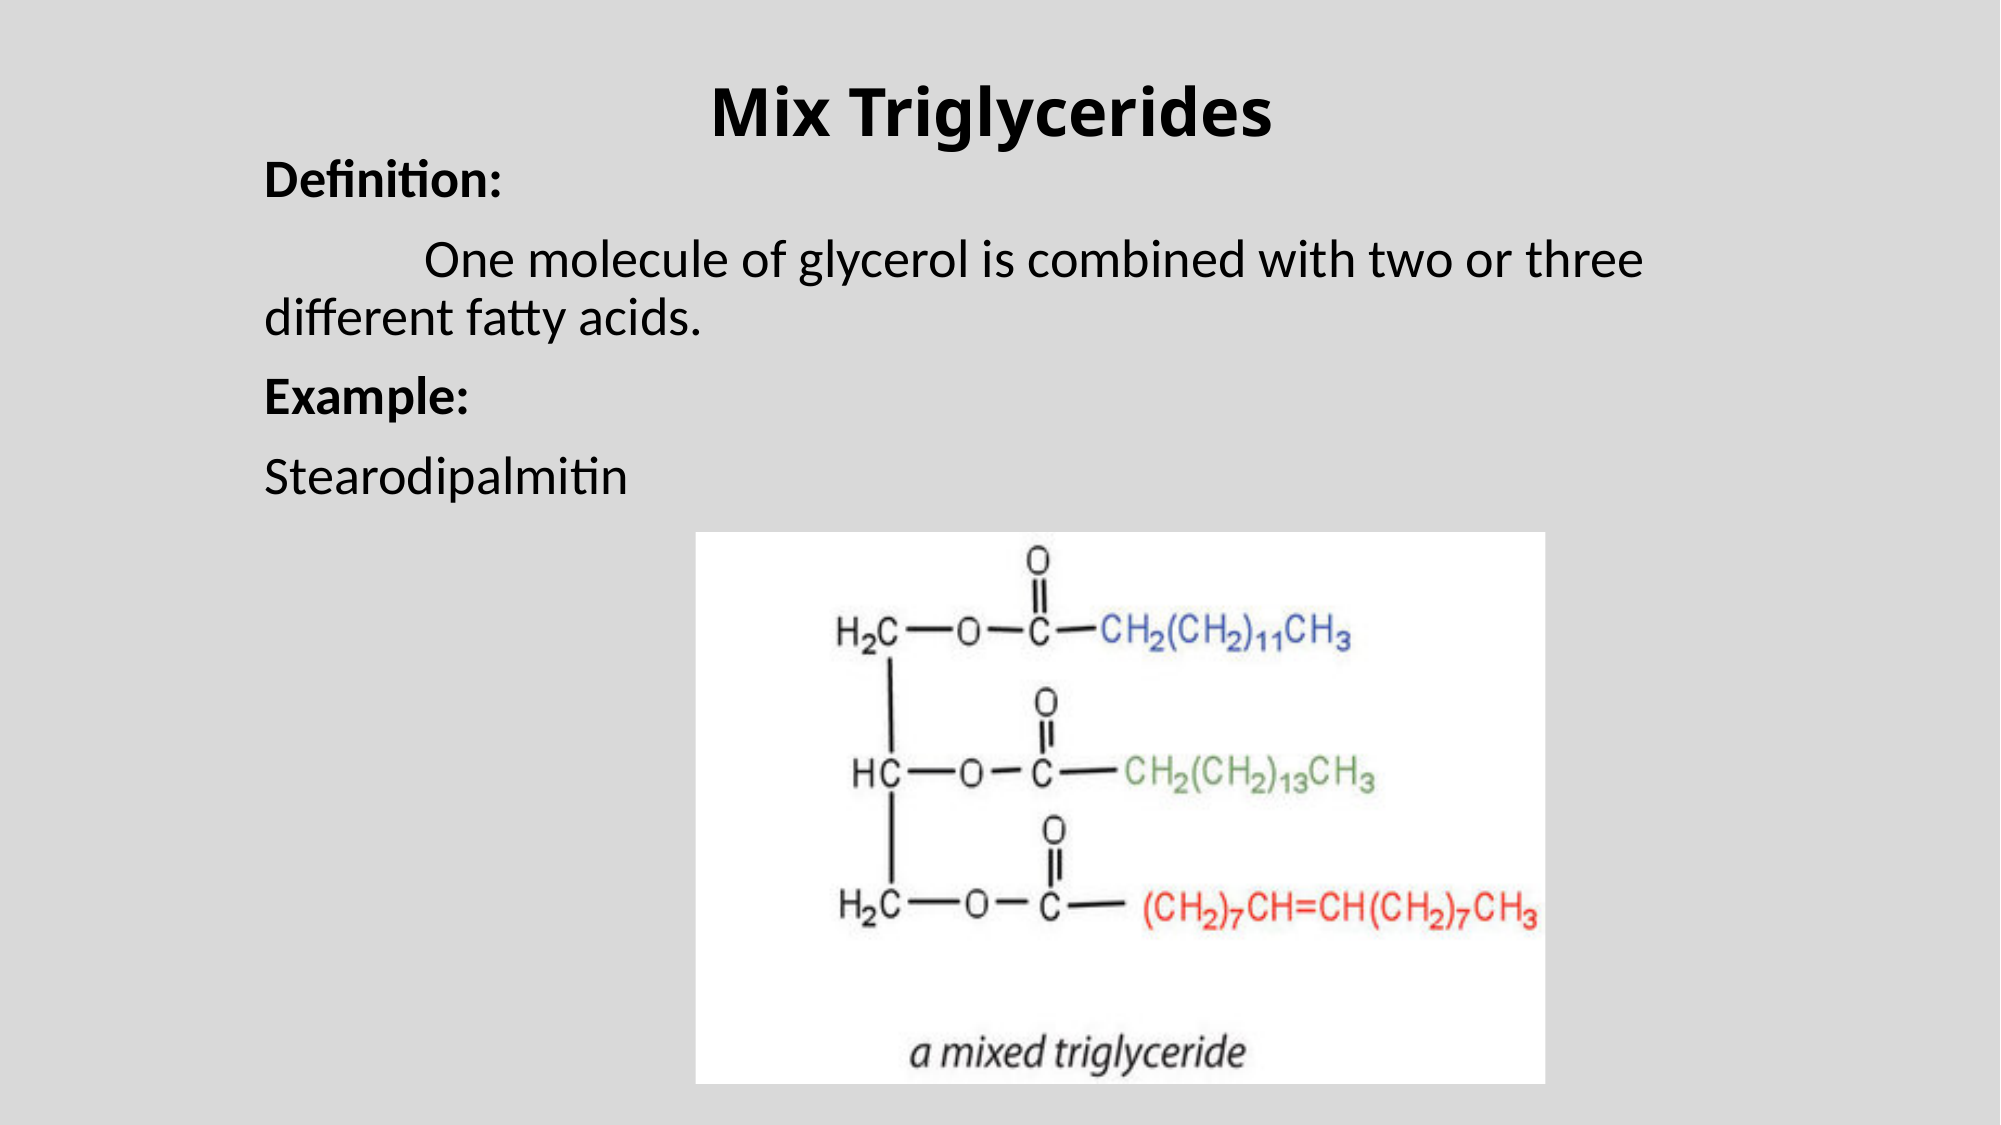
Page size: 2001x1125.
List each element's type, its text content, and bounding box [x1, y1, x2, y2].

subtitle Definition: One molecule of glycerol is combined with two or three different fatty acids. Example: Stearodipalmitin [249, 143, 1750, 824]
picture [695, 532, 1546, 1105]
title Mix Triglycerides [249, 41, 1750, 143]
